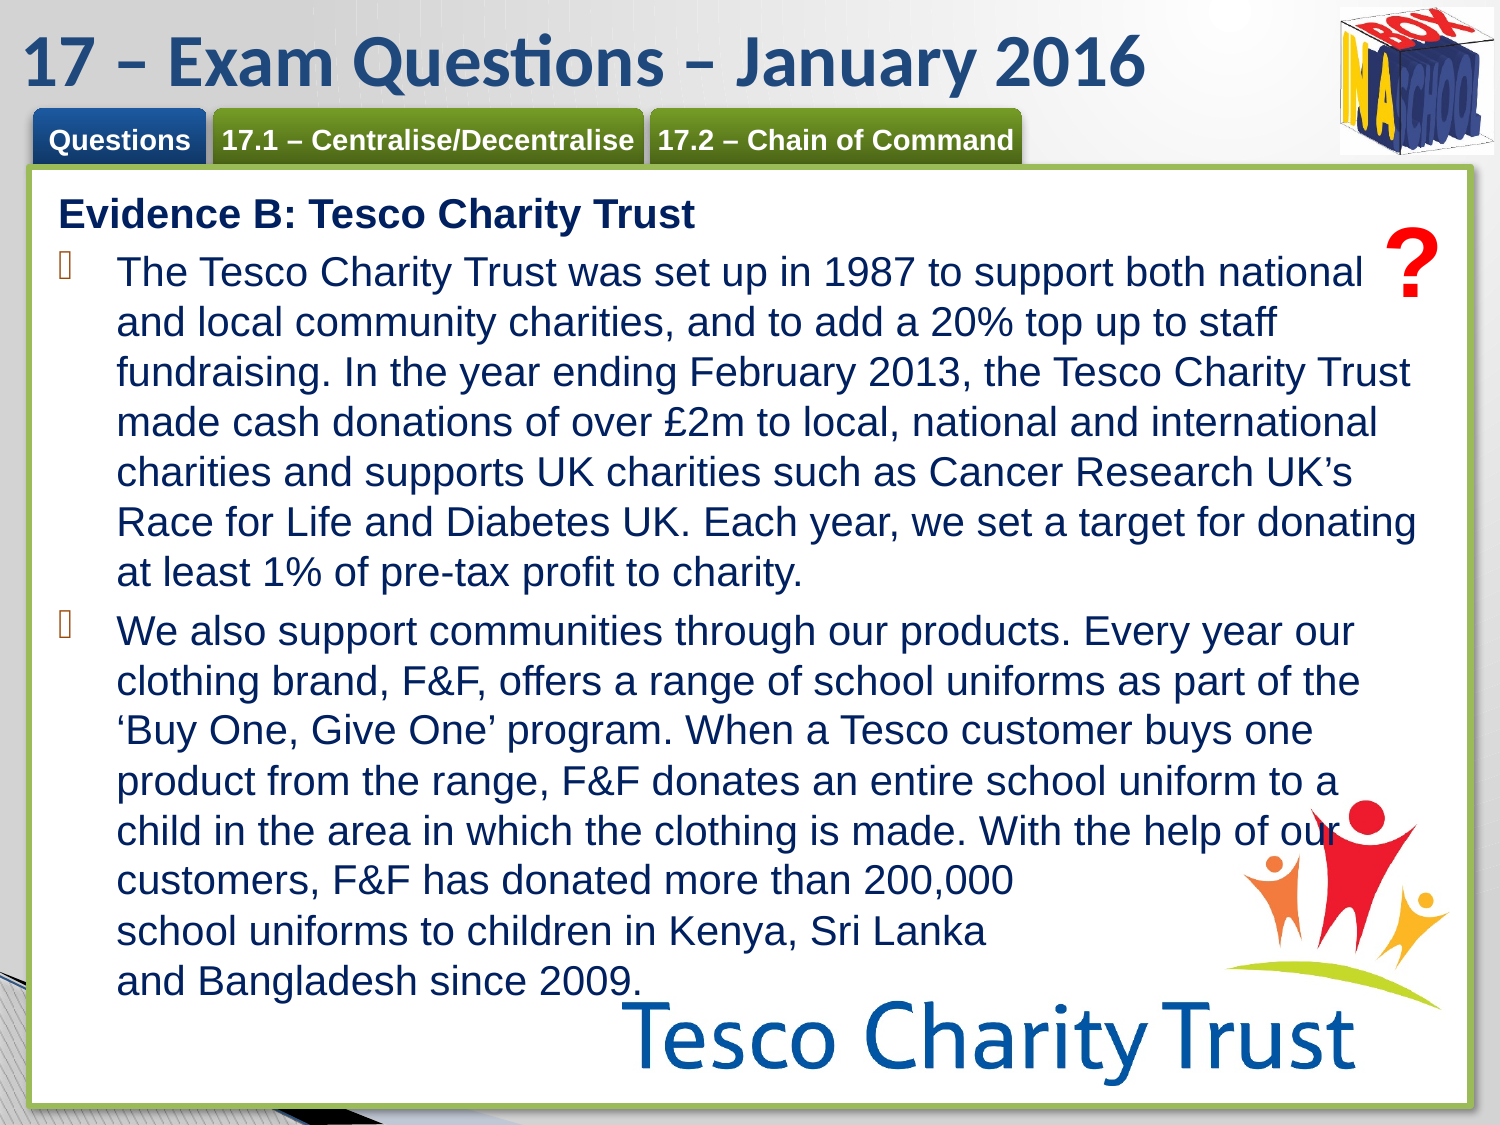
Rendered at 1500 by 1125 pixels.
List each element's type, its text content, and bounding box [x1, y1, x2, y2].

text_box ? [1367, 189, 1459, 325]
title 17 – Exam Questions – January 2016 [5, 11, 1270, 102]
picture [1340, 7, 1495, 155]
picture [621, 798, 1450, 1086]
picture [281, 1114, 303, 1125]
text_box Evidence B: Tesco Charity Trust The Tesco Charity Trust was set up in 1987 to support both national and local community charities, and to add a 20% top up to staff fundraising. In the year ending February 2013, the Tesco Charity Trust made cash donations of over £2m to local, national and international charities and supports UK charities such as Cancer Research UK’s Race for Life and Diabetes UK. Each year, we set a target for donating at least 1% of pre-tax profit to charity. We also support communities through our products. Every year our clothing brand, F&F, offers a range of school uniforms as part of the ‘Buy One, Give One’ program. When a Tesco customer buys one product from the range, F&F donates an entire school uniform to a child in the area in which the clothing is made. With the help of our customers, F&F has donated more than 200,000 school uniforms to children in Kenya, Sri Lanka and Bangladesh since 2009. [43, 179, 1449, 1011]
